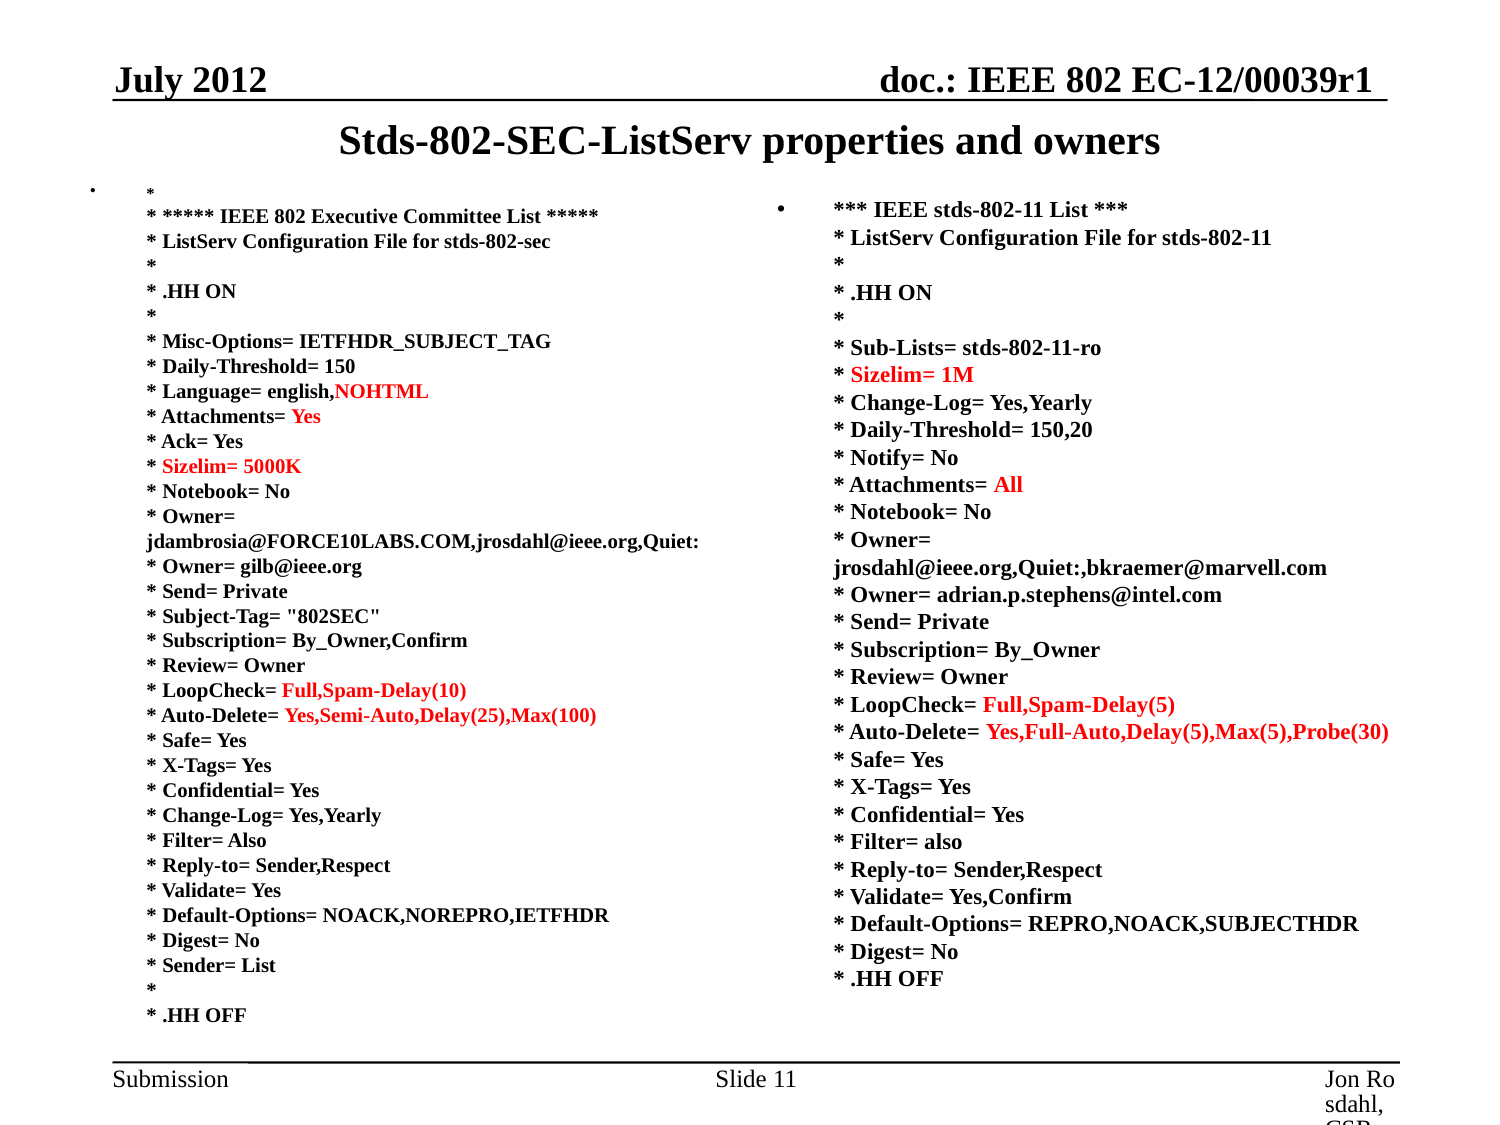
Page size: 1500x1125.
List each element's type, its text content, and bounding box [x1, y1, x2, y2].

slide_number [114, 54, 290, 101]
list * * ***** IEEE 802 Executive Committee List ***** * ListServ Configuration File for stds-802-sec * * .HH ON * * Misc-Options= IETFHDR_SUBJECT_TAG * Daily-Threshold= 150 * Language= english,NOHTML * Attachments= Yes * Ack= Yes * Sizelim= 5000K * Notebook= No * Owner= jdambrosia@FORCE10LABS.COM,jrosdahl@ieee.org,Quiet: * Owner= gilb@ieee.org * Send= Private * Subject-Tag= "802SEC" * Subscription= By_Owner,Confirm * Review= Owner * LoopCheck= Full,Spam-Delay(10) * Auto-Delete= Yes,Semi-Auto,Delay(25),Max(100) * Safe= Yes * X-Tags= Yes * Confidential= Yes * Change-Log= Yes,Yearly * Filter= Also * Reply-to= Sender,Respect * Validate= Yes * Default-Options= NOACK,NOREPRO,IETFHDR * Digest= No * Sender= List * * .HH OFF [74, 174, 726, 1063]
slide_number Slide 11 [712, 1061, 800, 1093]
list *** IEEE stds-802-11 List *** * ListServ Configuration File for stds-802-11 * * .HH ON * * Sub-Lists= stds-802-11-ro * Sizelim= 1M * Change-Log= Yes,Yearly * Daily-Threshold= 150,20 * Notify= No * Attachments= All * Notebook= No * Owner= jrosdahl@ieee.org,Quiet:,bkraemer@marvell.com * Owner= adrian.p.stephens@intel.com * Send= Private * Subscription= By_Owner * Review= Owner * LoopCheck= Full,Spam-Delay(5) * Auto-Delete= Yes,Full-Auto,Delay(5),Max(5),Probe(30) * Safe= Yes * X-Tags= Yes * Confidential= Yes * Filter= also * Reply-to= Sender,Respect * Validate= Yes,Confirm * Default-Options= REPRO,NOACK,SUBJECTHDR * Digest= No * .HH OFF [761, 187, 1426, 1051]
footer Jon Rosdahl, CSR [1324, 1061, 1402, 1093]
title Stds-802-SEC-ListServ properties and owners [74, 99, 1426, 176]
